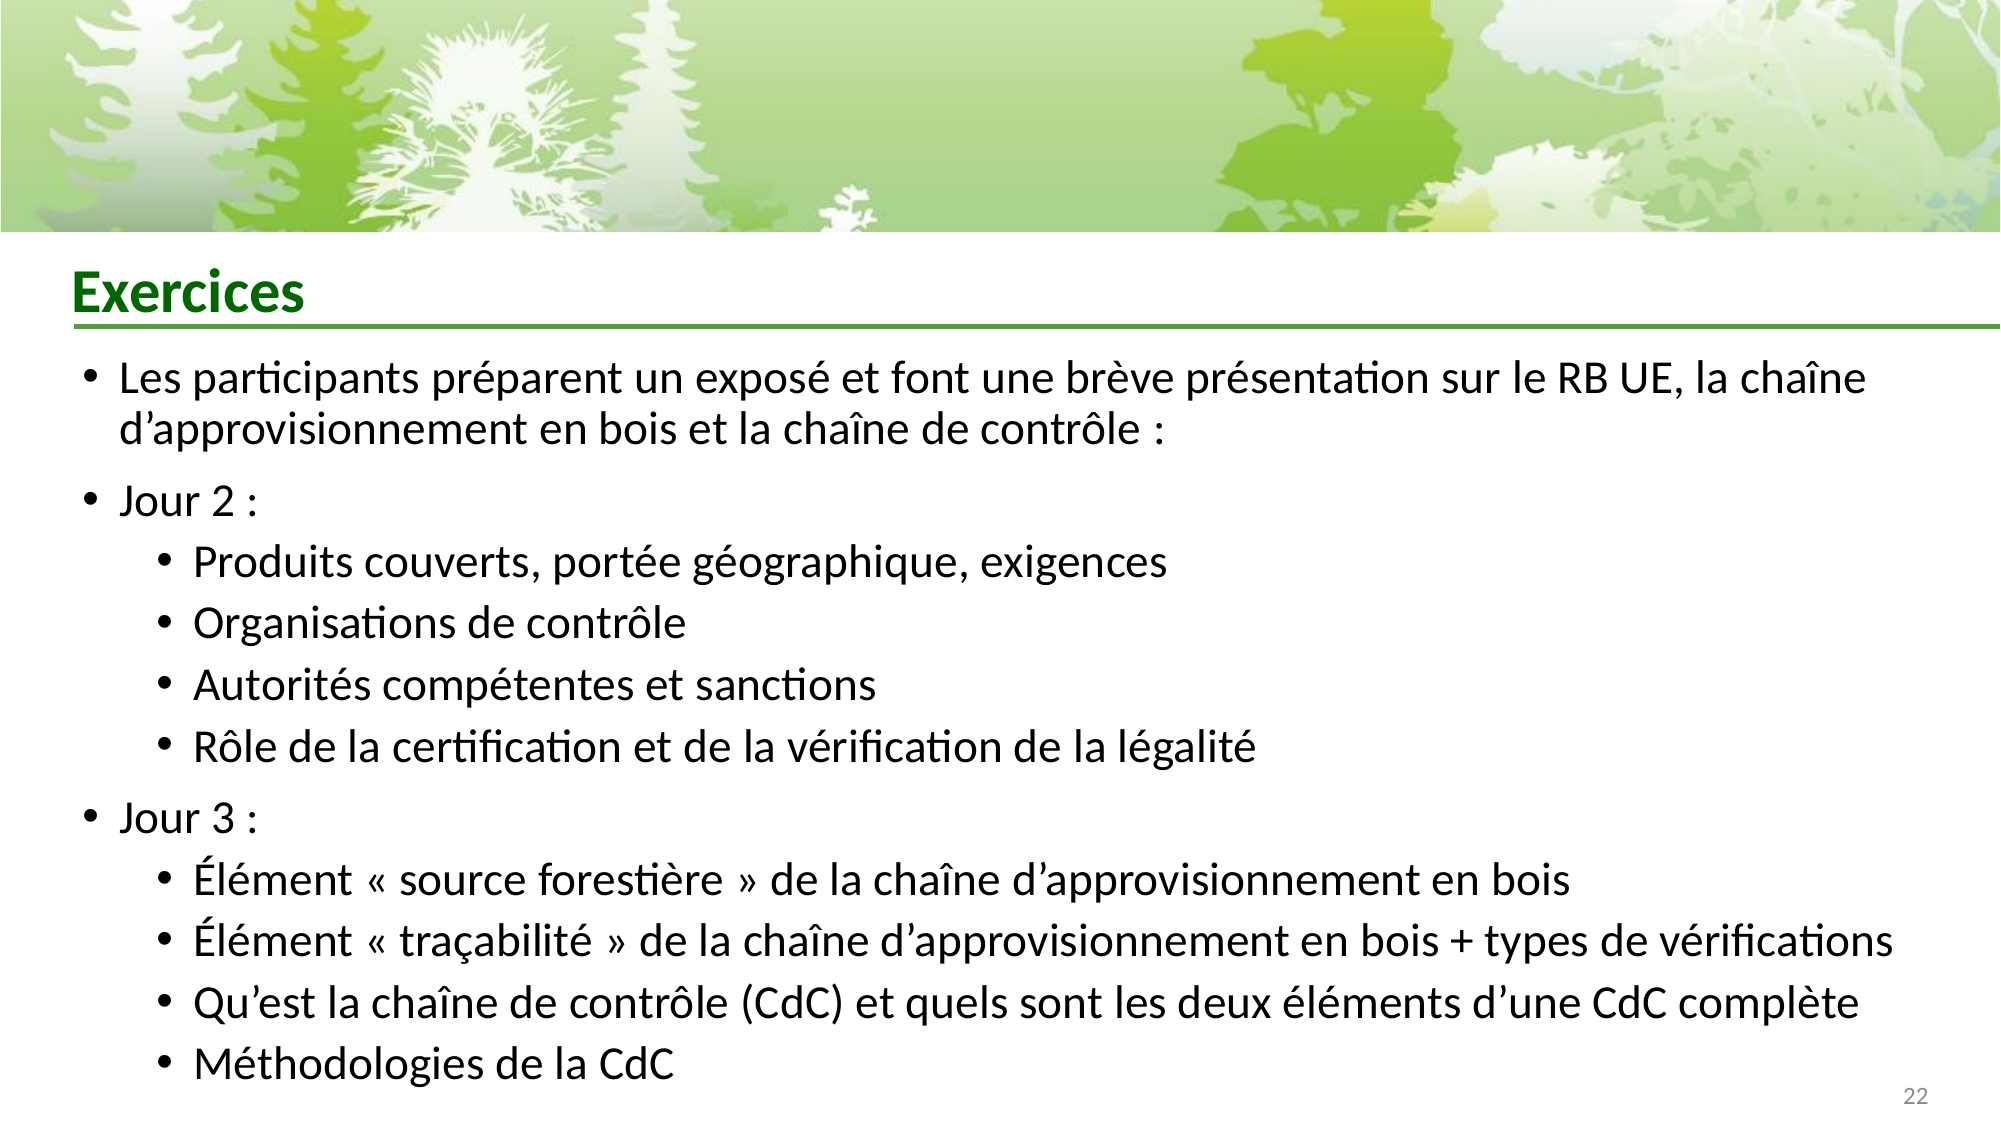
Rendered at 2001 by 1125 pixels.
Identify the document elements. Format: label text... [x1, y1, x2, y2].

list Les participants préparent un exposé et font une brève présentation sur le RB UE, la chaîne d’approvisionnement en bois et la chaîne de contrôle : Jour 2 : Produits couverts, portée géographique, exigences Organisations de contrôle Autorités compétentes et sanctions Rôle de la certification et de la vérification de la légalité Jour 3 : Élément « source forestière » de la chaîne d’approvisionnement en bois Élément « traçabilité » de la chaîne d’approvisionnement en bois + types de vérifications Qu’est la chaîne de contrôle (CdC) et quels sont les deux éléments d’une CdC complète Méthodologies de la CdC [67, 344, 1933, 1101]
title Exercices [56, 198, 1407, 386]
slide_number 22 [1493, 1065, 1944, 1125]
picture [0, 0, 2000, 232]
